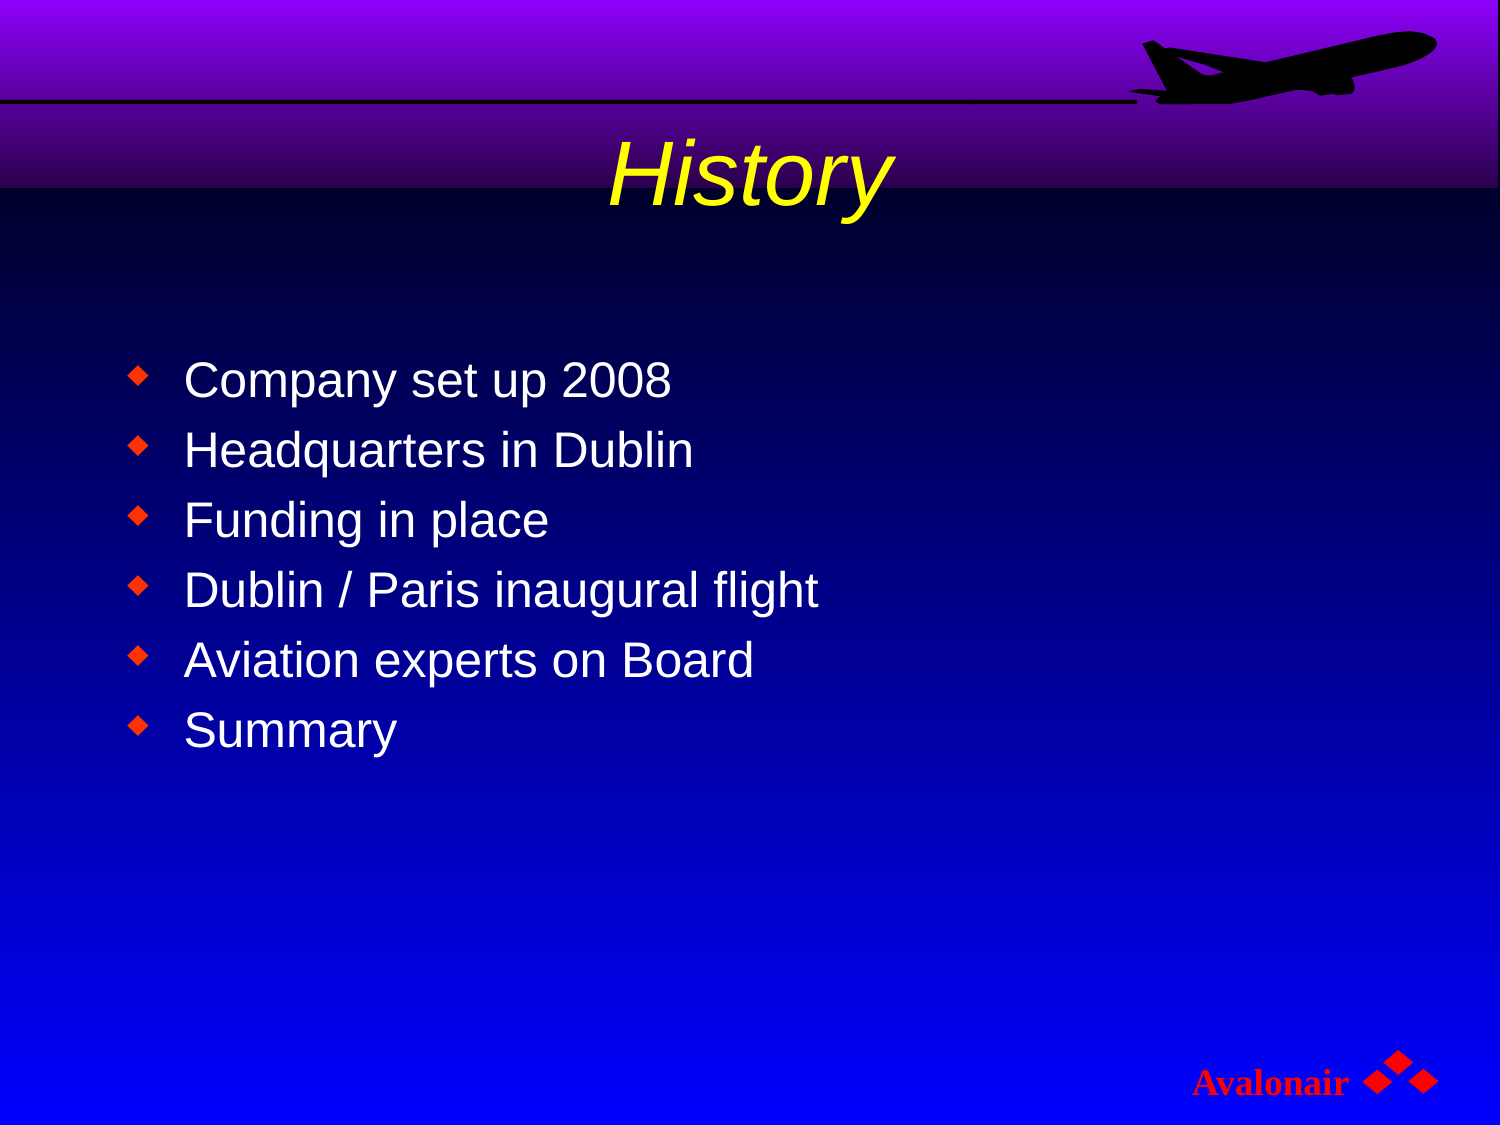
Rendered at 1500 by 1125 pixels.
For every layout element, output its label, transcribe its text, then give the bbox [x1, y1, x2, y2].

title History [111, 74, 1388, 263]
list Company set up 2008 Headquarters in Dublin Funding in place Dublin / Paris inaugural flight Aviation experts on Board Summary [111, 340, 1353, 1017]
